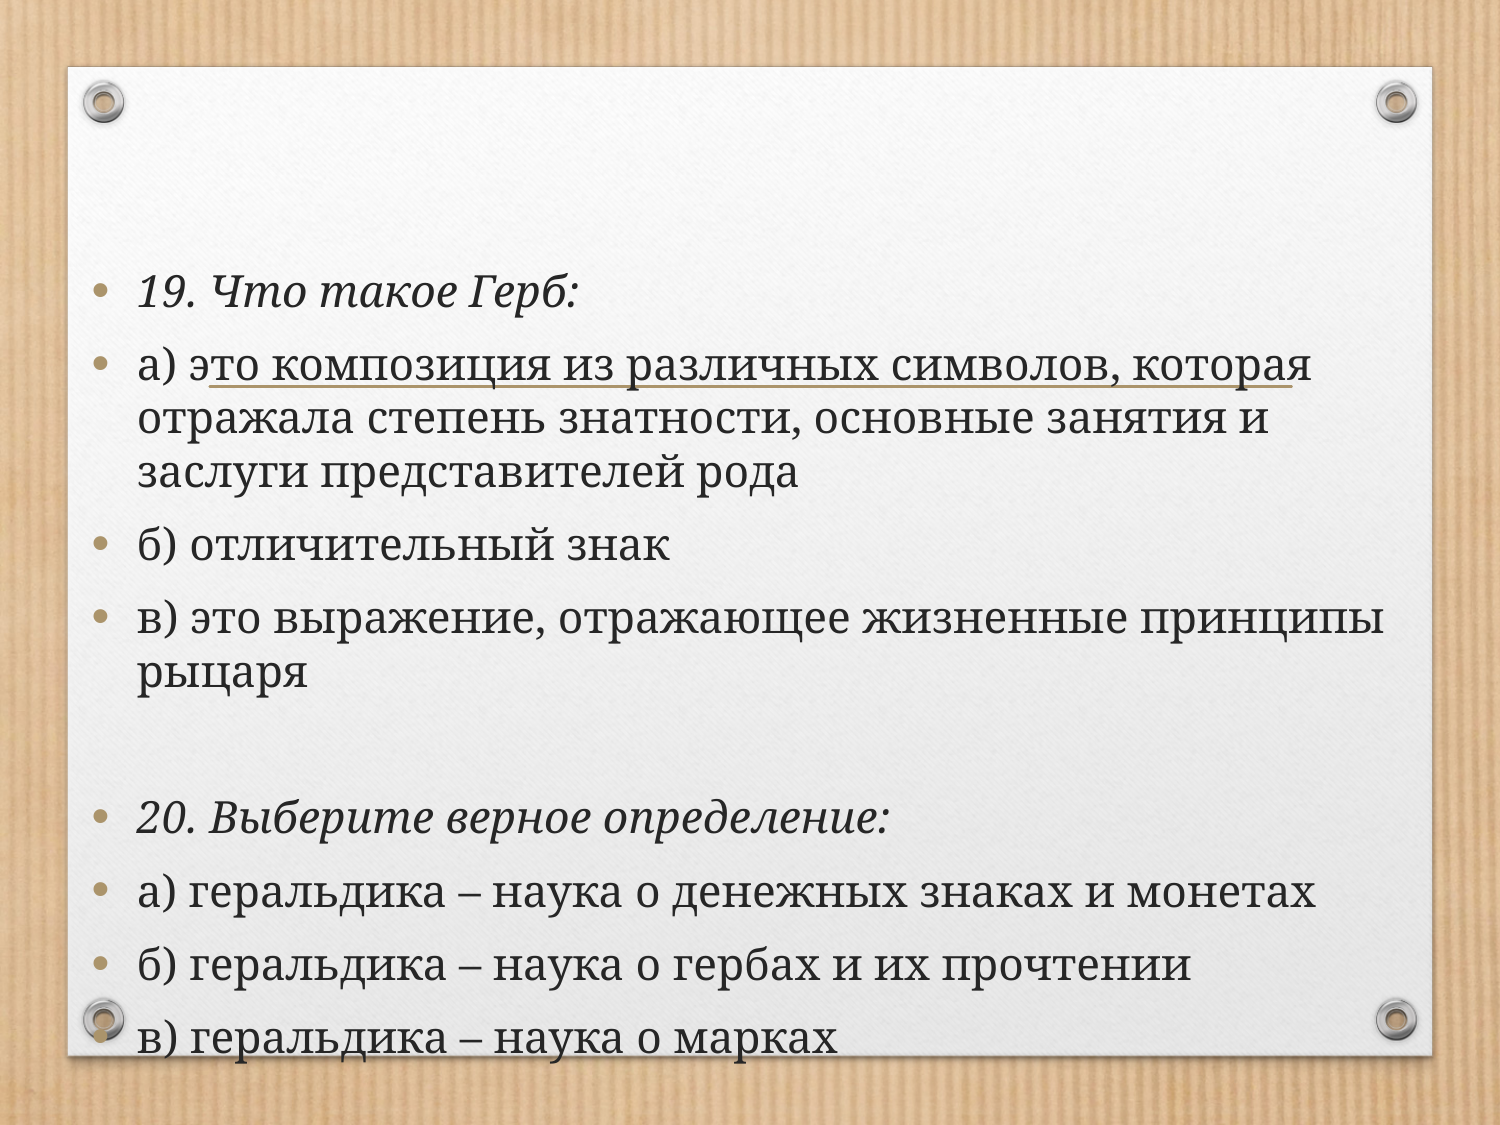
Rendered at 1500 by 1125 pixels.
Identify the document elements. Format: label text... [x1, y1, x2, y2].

list 19. Что такое Герб: а) это композиция из различных символов, которая отражала степень знатности, основные занятия и заслуги представителей рода б) отличительный знак в) это выражение, отражающее жизненные принципы рыцаря 20. Выберите верное определение: а) геральдика – наука о денежных знаках и монетах б) геральдика – наука о гербах и их прочтении в) геральдика – наука о марках [76, 255, 1427, 1071]
picture [0, 0, 1500, 1125]
